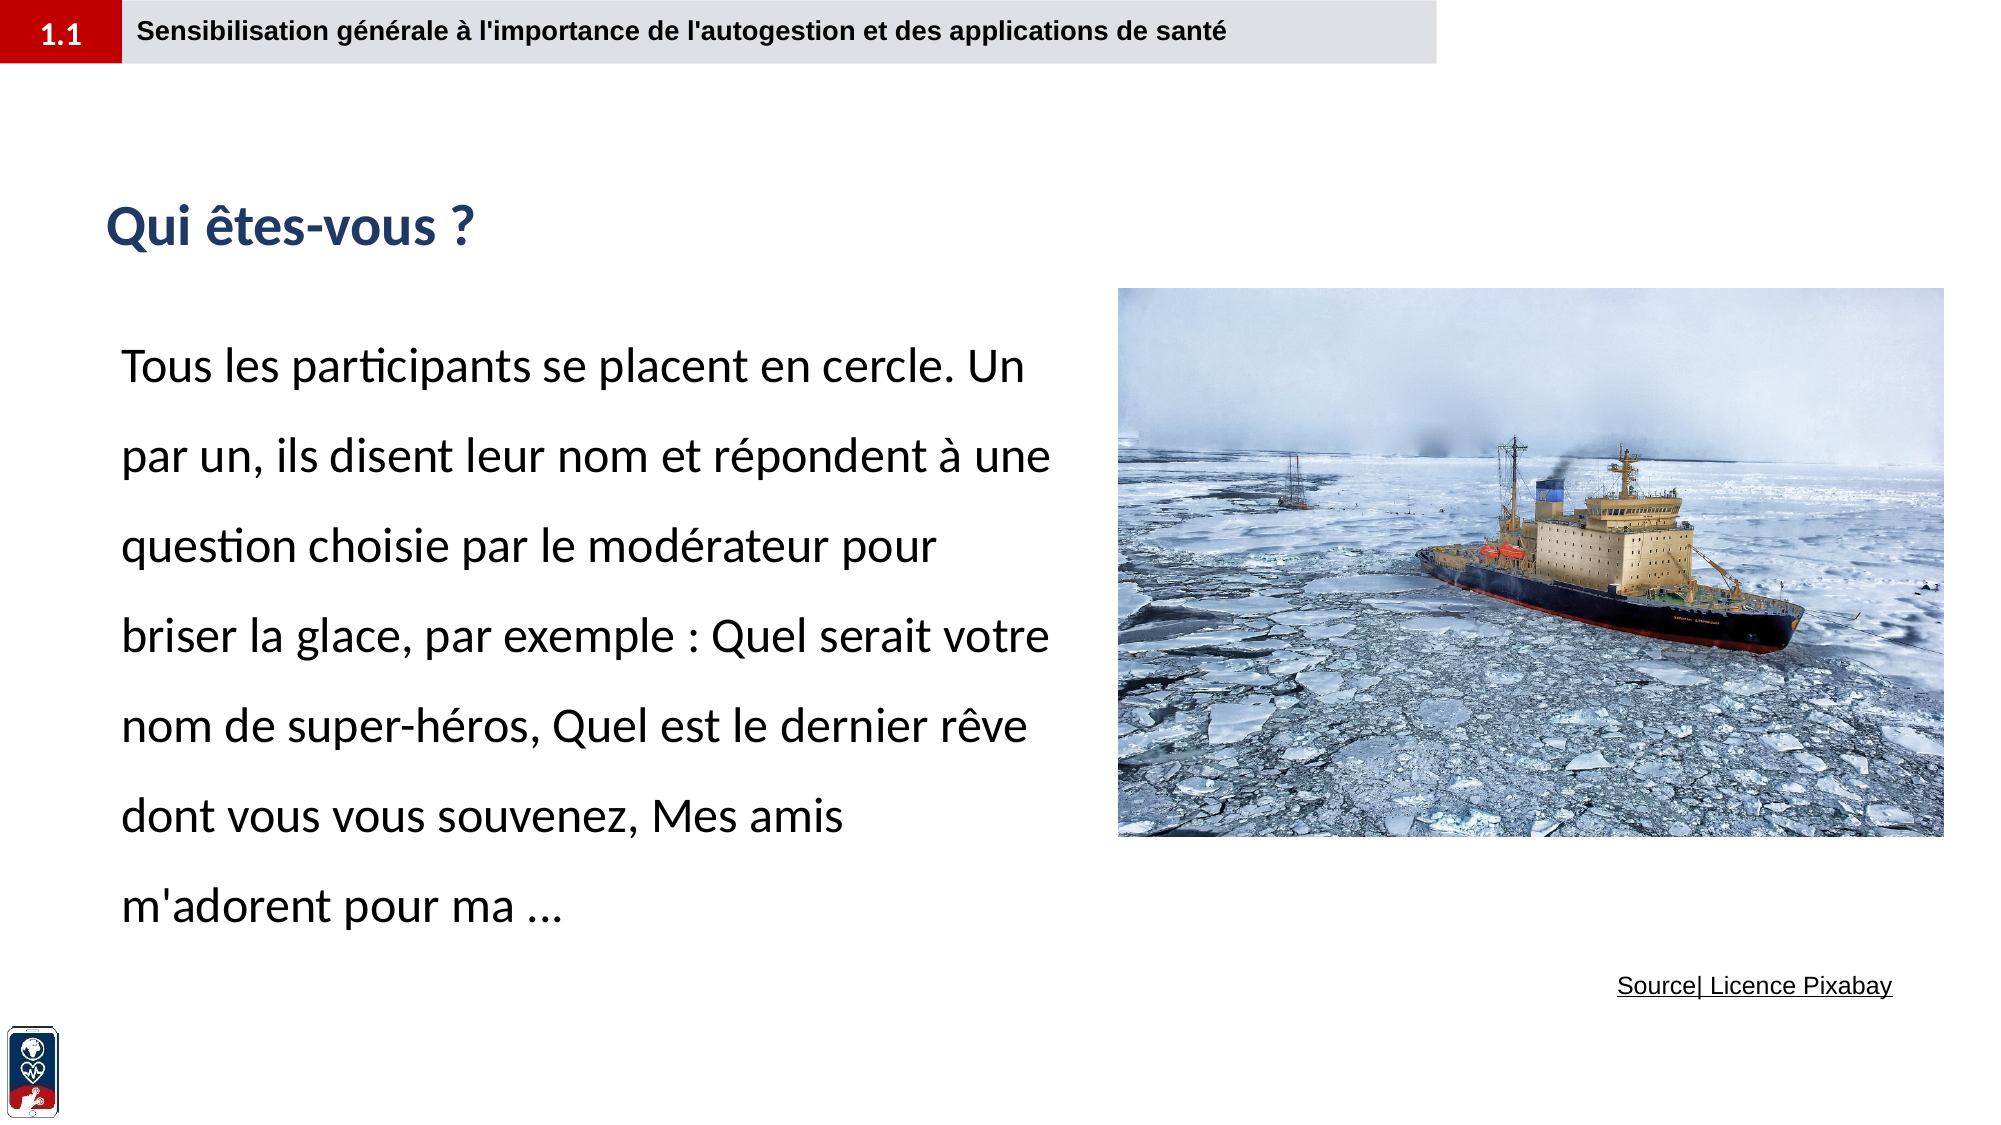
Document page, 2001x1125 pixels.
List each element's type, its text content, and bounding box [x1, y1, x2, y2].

text_box 1.1 [0, 0, 122, 64]
picture [7, 1026, 59, 1118]
text_box Source| Licence Pixabay [1512, 961, 1908, 1007]
list Tous les participants se placent en cercle. Un par un, ils disent leur nom et répondent à une question choisie par le modérateur pour briser la glace, par exemple : Quel serait votre nom de super-héros, Quel est le dernier rêve dont vous vous souvenez, Mes amis m'adorent pour ma ... [91, 295, 1075, 1098]
title Qui êtes-vous ? [91, 177, 1962, 276]
picture [1118, 288, 1944, 837]
text_box Sensibilisation générale à l'importance de l'autogestion et des applications de santé [122, 0, 1437, 64]
